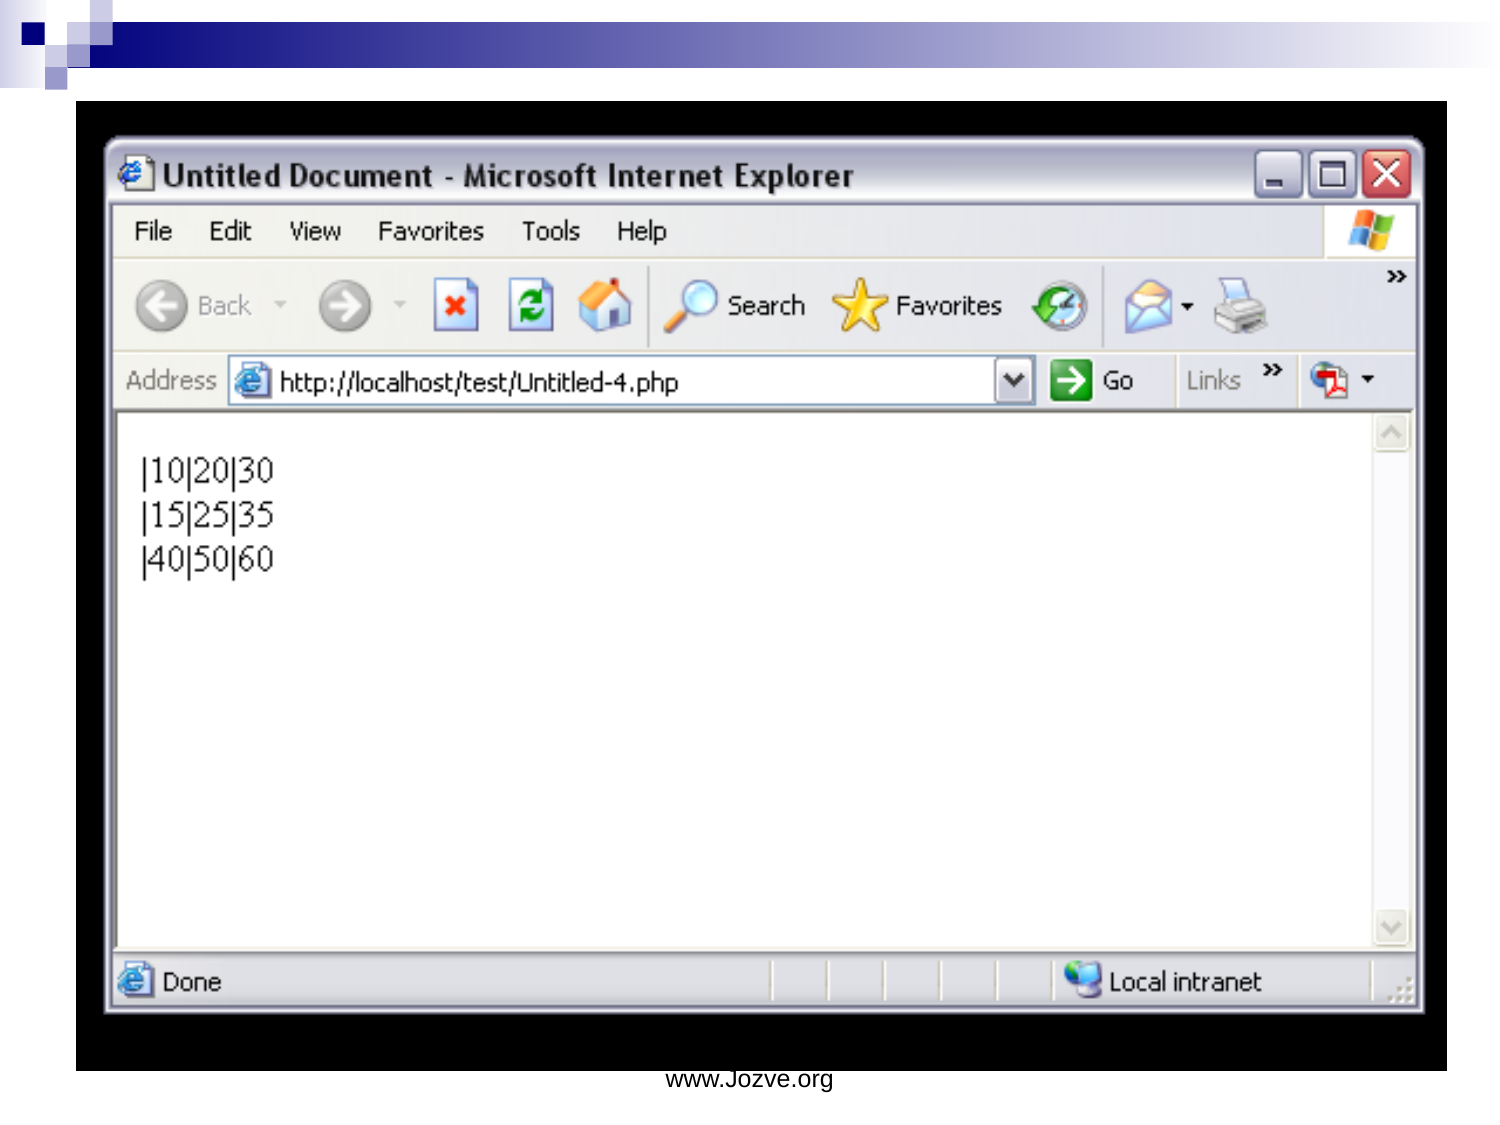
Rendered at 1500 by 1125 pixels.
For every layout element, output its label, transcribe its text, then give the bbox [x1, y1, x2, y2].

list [76, 101, 1448, 1071]
footer www.Jozve.org [512, 1078, 988, 1101]
